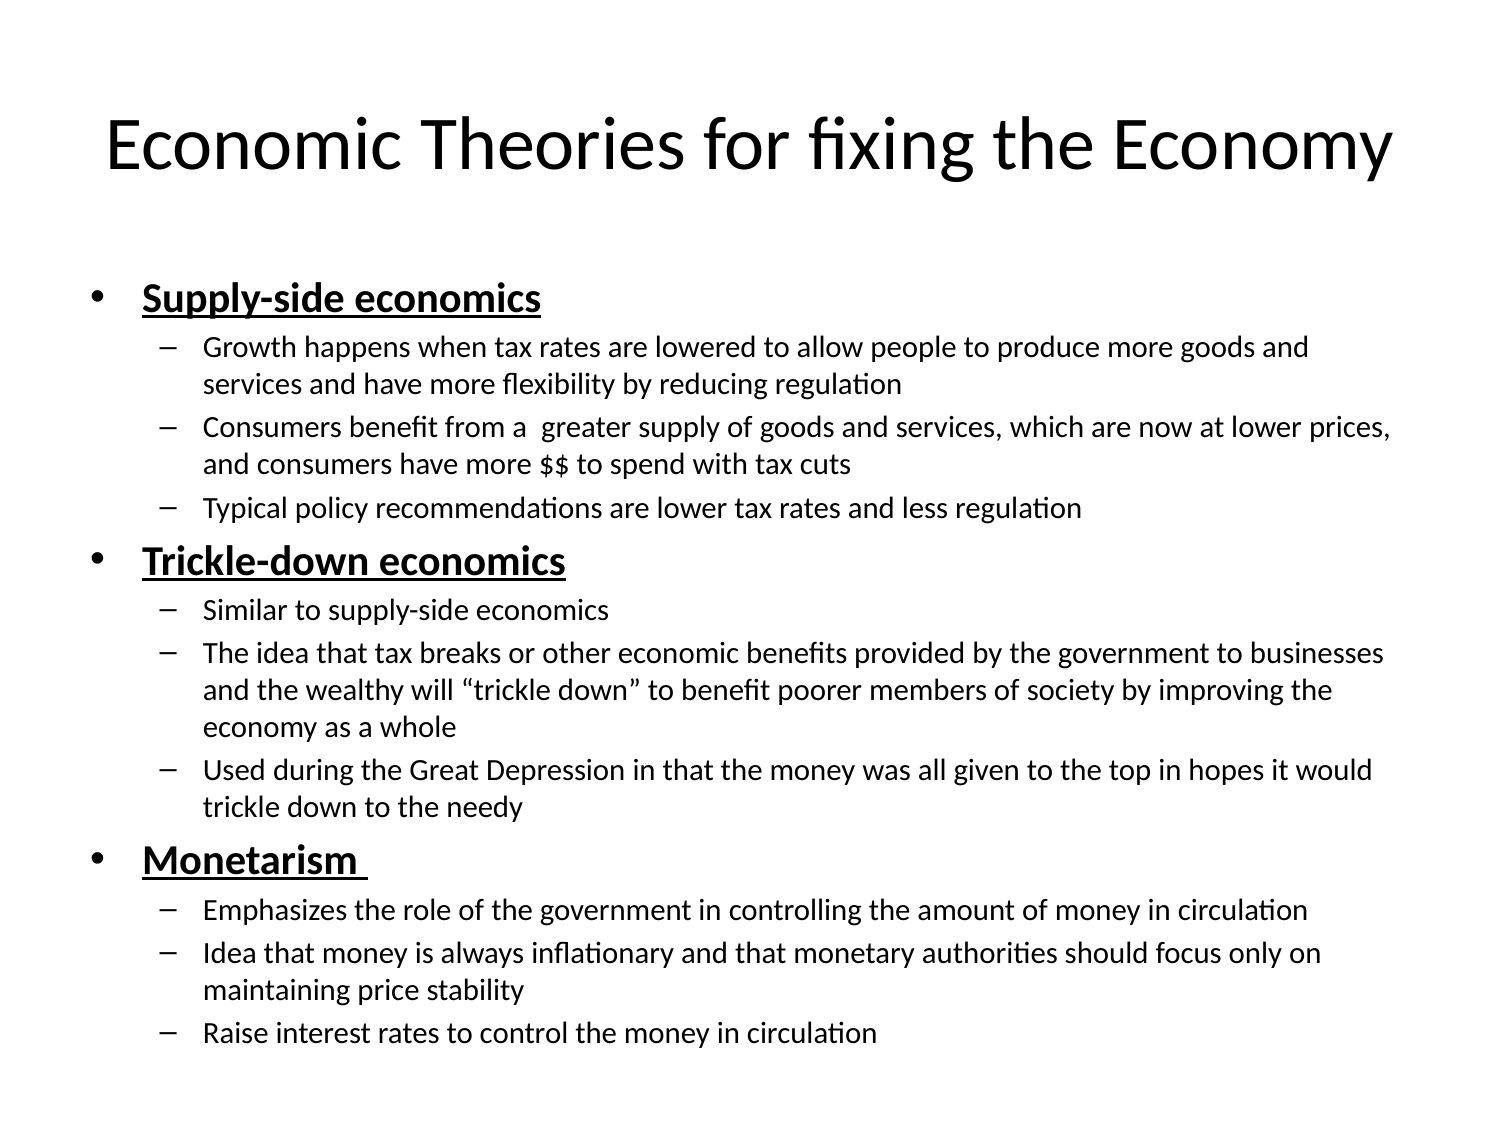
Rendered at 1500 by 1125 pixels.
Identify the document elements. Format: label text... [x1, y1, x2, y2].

title Economic Theories for fixing the Economy [75, 45, 1425, 233]
list Supply-side economics Growth happens when tax rates are lowered to allow people to produce more goods and services and have more flexibility by reducing regulation Consumers benefit from a greater supply of goods and services, which are now at lower prices, and consumers have more $$ to spend with tax cuts Typical policy recommendations are lower tax rates and less regulation Trickle-down economics Similar to supply-side economics The idea that tax breaks or other economic benefits provided by the government to businesses and the wealthy will “trickle down” to benefit poorer members of society by improving the economy as a whole Used during the Great Depression in that the money was all given to the top in hopes it would trickle down to the needy Monetarism Emphasizes the role of the government in controlling the amount of money in circulation Idea that money is always inflationary and that monetary authorities should focus only on maintaining price stability Raise interest rates to control the money in circulation [75, 262, 1425, 1063]
